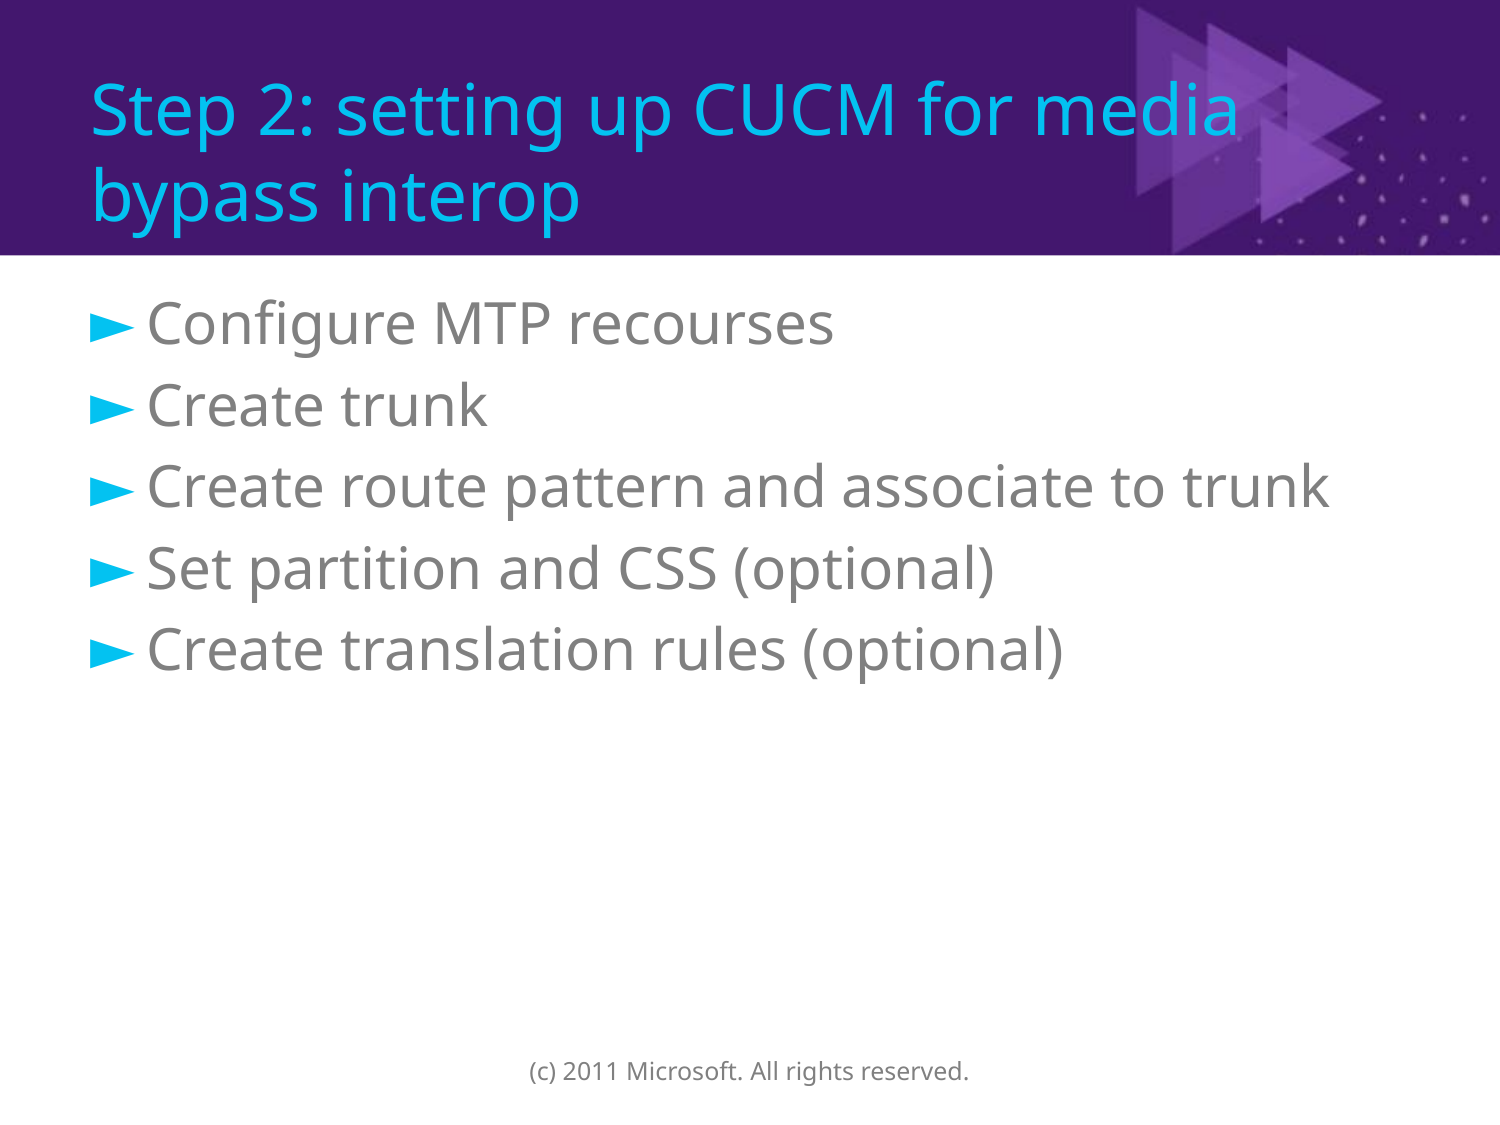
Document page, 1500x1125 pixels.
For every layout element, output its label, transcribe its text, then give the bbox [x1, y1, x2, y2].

picture [0, 0, 1500, 255]
title Step 2: setting up CUCM for media bypass interop [75, 56, 1425, 244]
footer (c) 2011 Microsoft. All rights reserved. [512, 1042, 988, 1103]
list Configure MTP recourses Create trunk Create route pattern and associate to trunk Set partition and CSS (optional) Create translation rules (optional) [75, 278, 1425, 1047]
